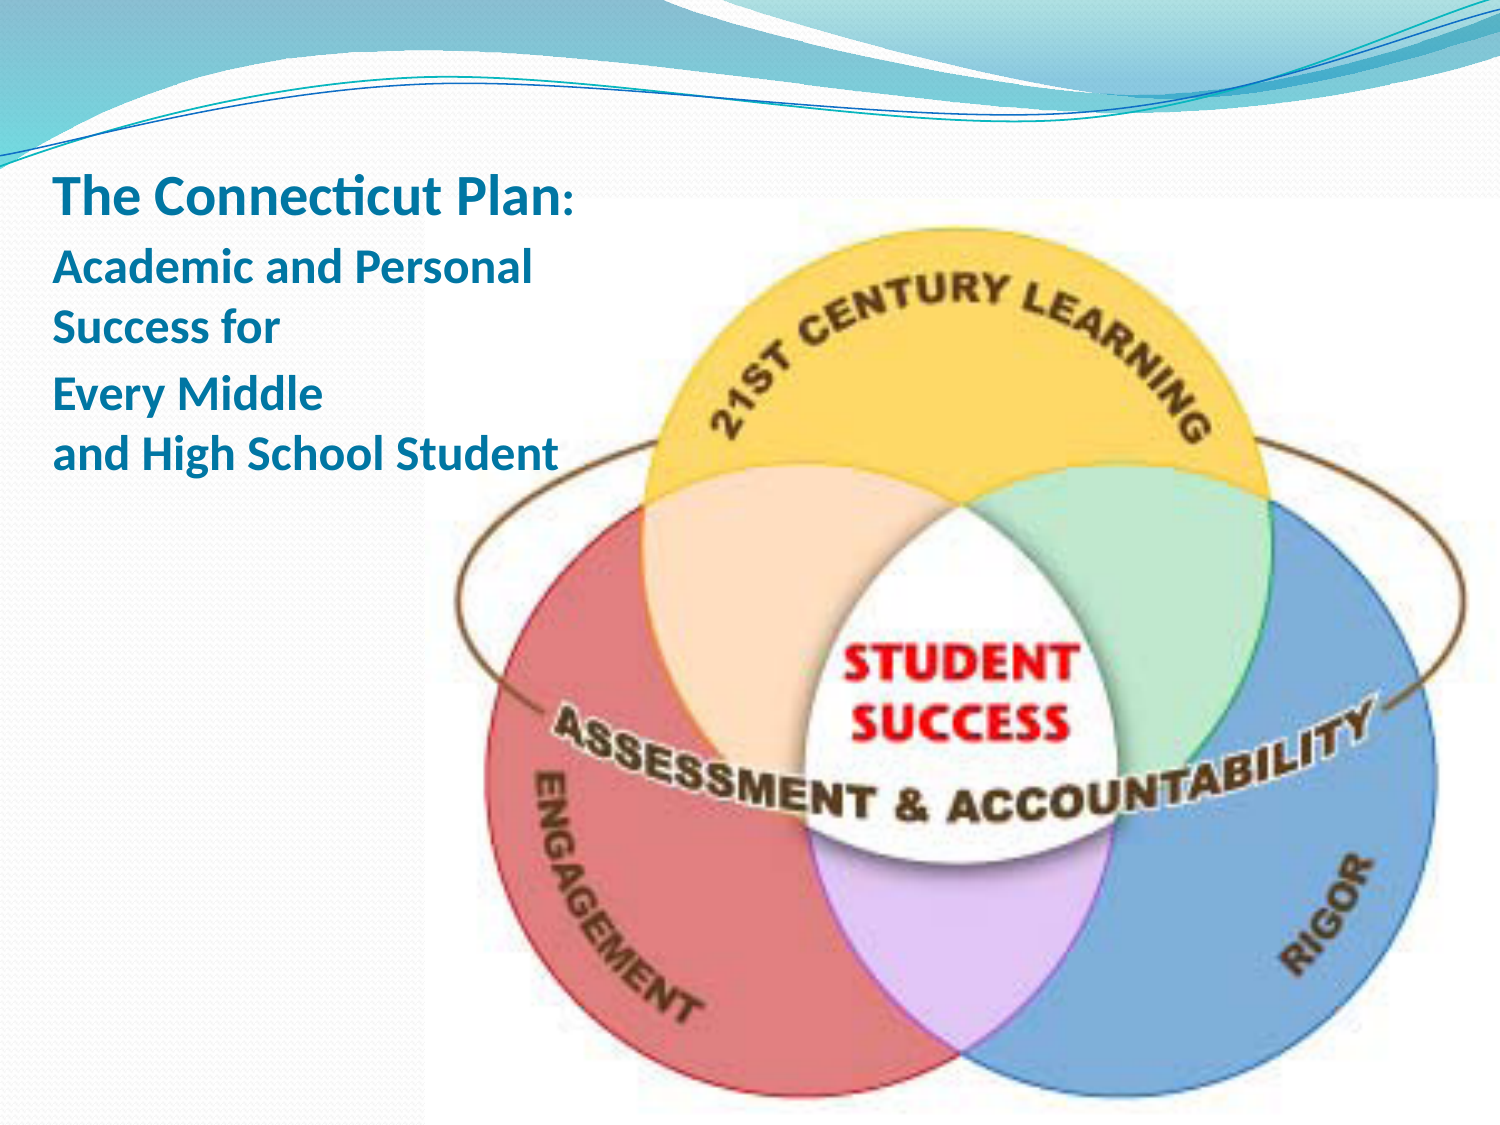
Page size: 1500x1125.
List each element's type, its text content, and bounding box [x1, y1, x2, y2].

slide_number 26 [417, 201, 424, 488]
picture [424, 270, 435, 278]
picture [424, 199, 1500, 1125]
text_box The Connecticut Plan: Academic and Personal Success for Every Middle and High School Student [37, 149, 700, 488]
picture [511, 204, 519, 210]
